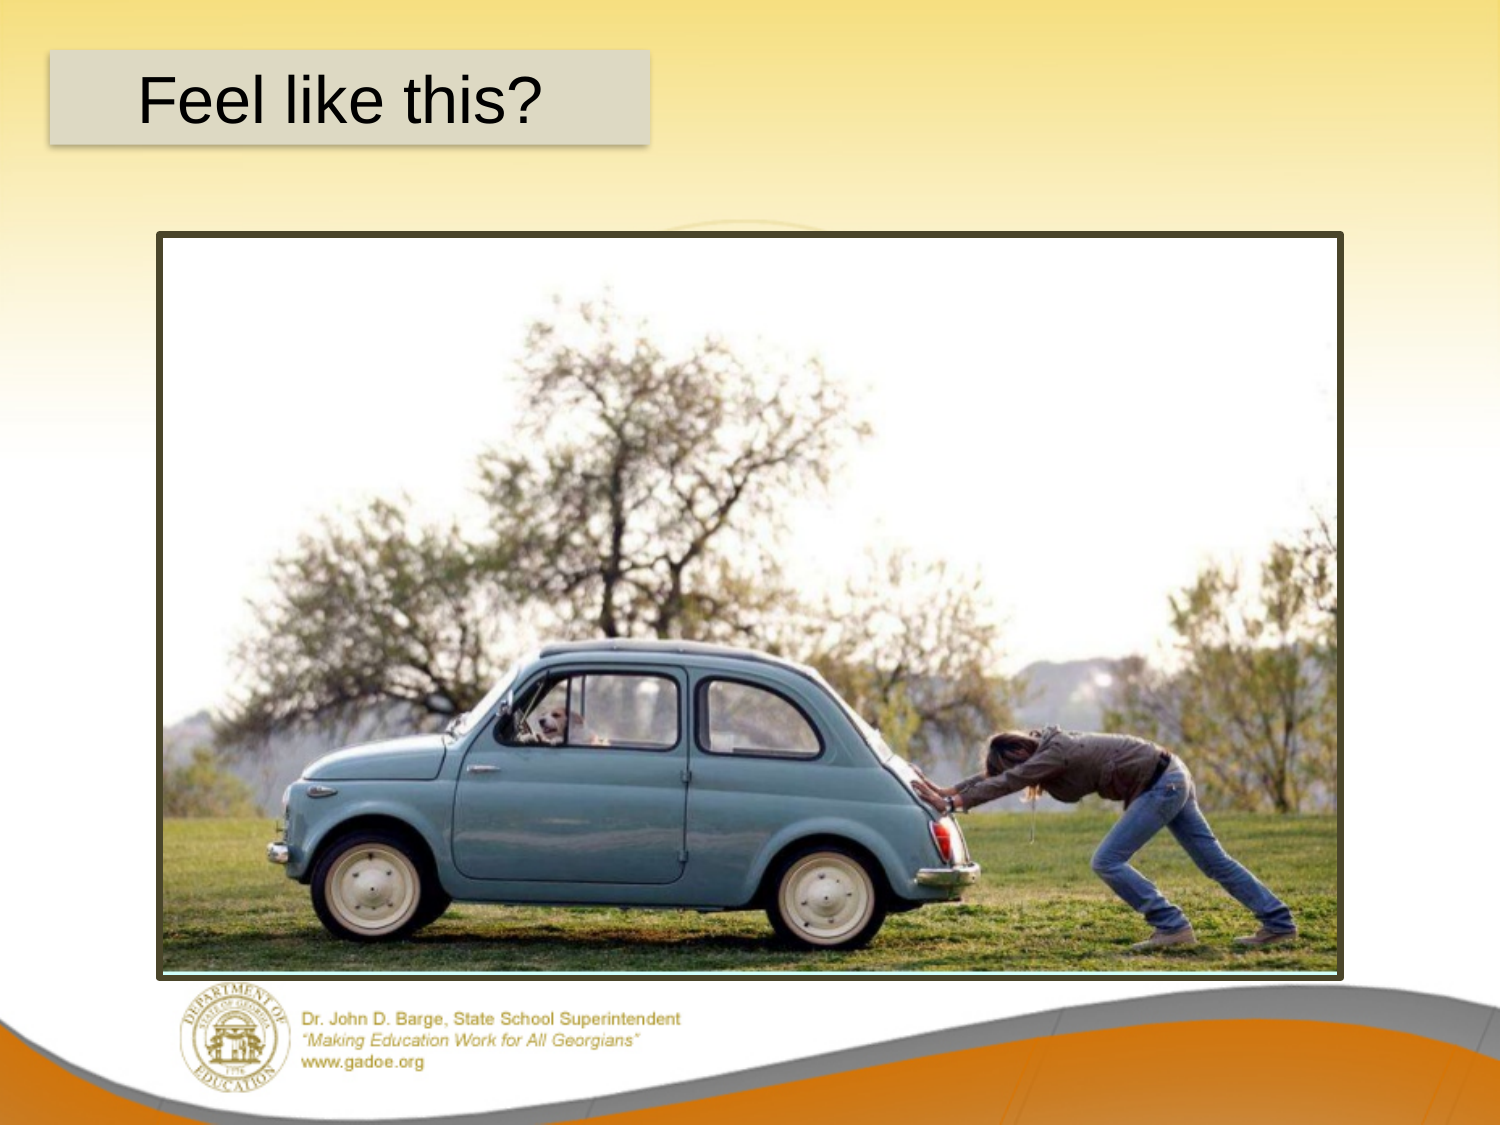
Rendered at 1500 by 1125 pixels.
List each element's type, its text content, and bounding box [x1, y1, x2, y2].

text_box Feel like this? [49, 49, 650, 145]
picture [0, 0, 1500, 1125]
